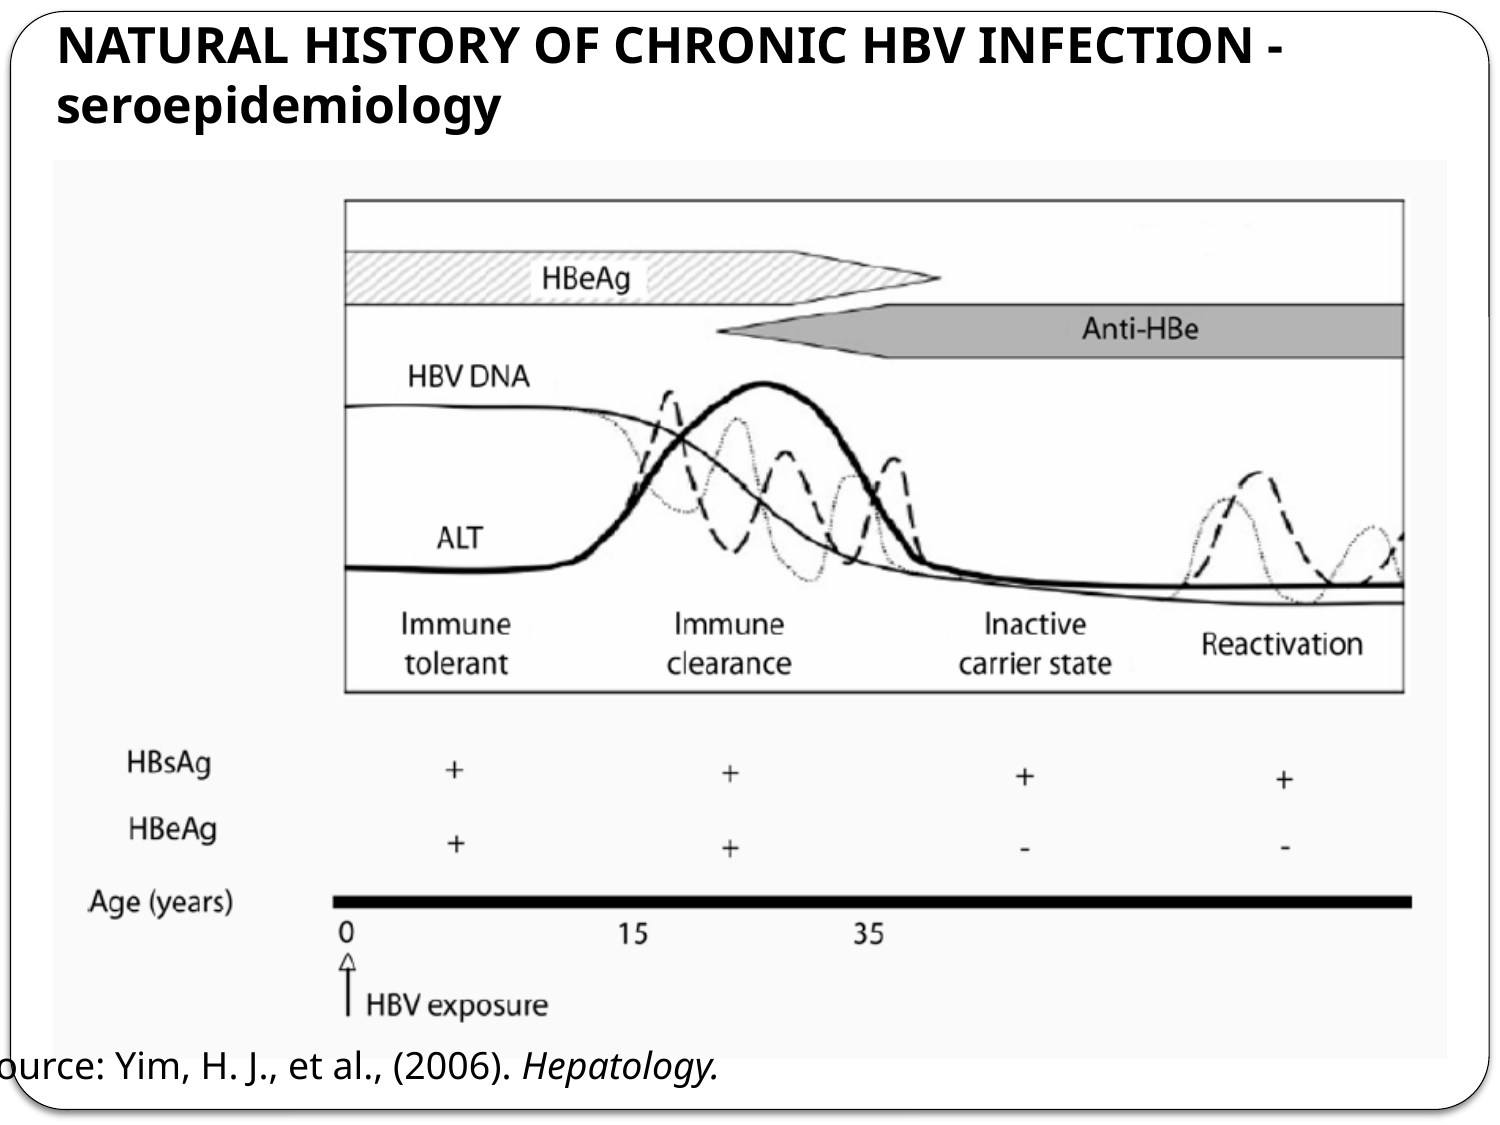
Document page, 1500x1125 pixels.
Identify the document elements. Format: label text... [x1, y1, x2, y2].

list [52, 160, 1448, 1059]
text_box Source: Yim, H. J., et al., (2006). Hepatology. [0, 1034, 736, 1095]
title NATURAL HISTORY OF CHRONIC HBV INFECTION - seroepidemiology [41, 45, 1500, 149]
